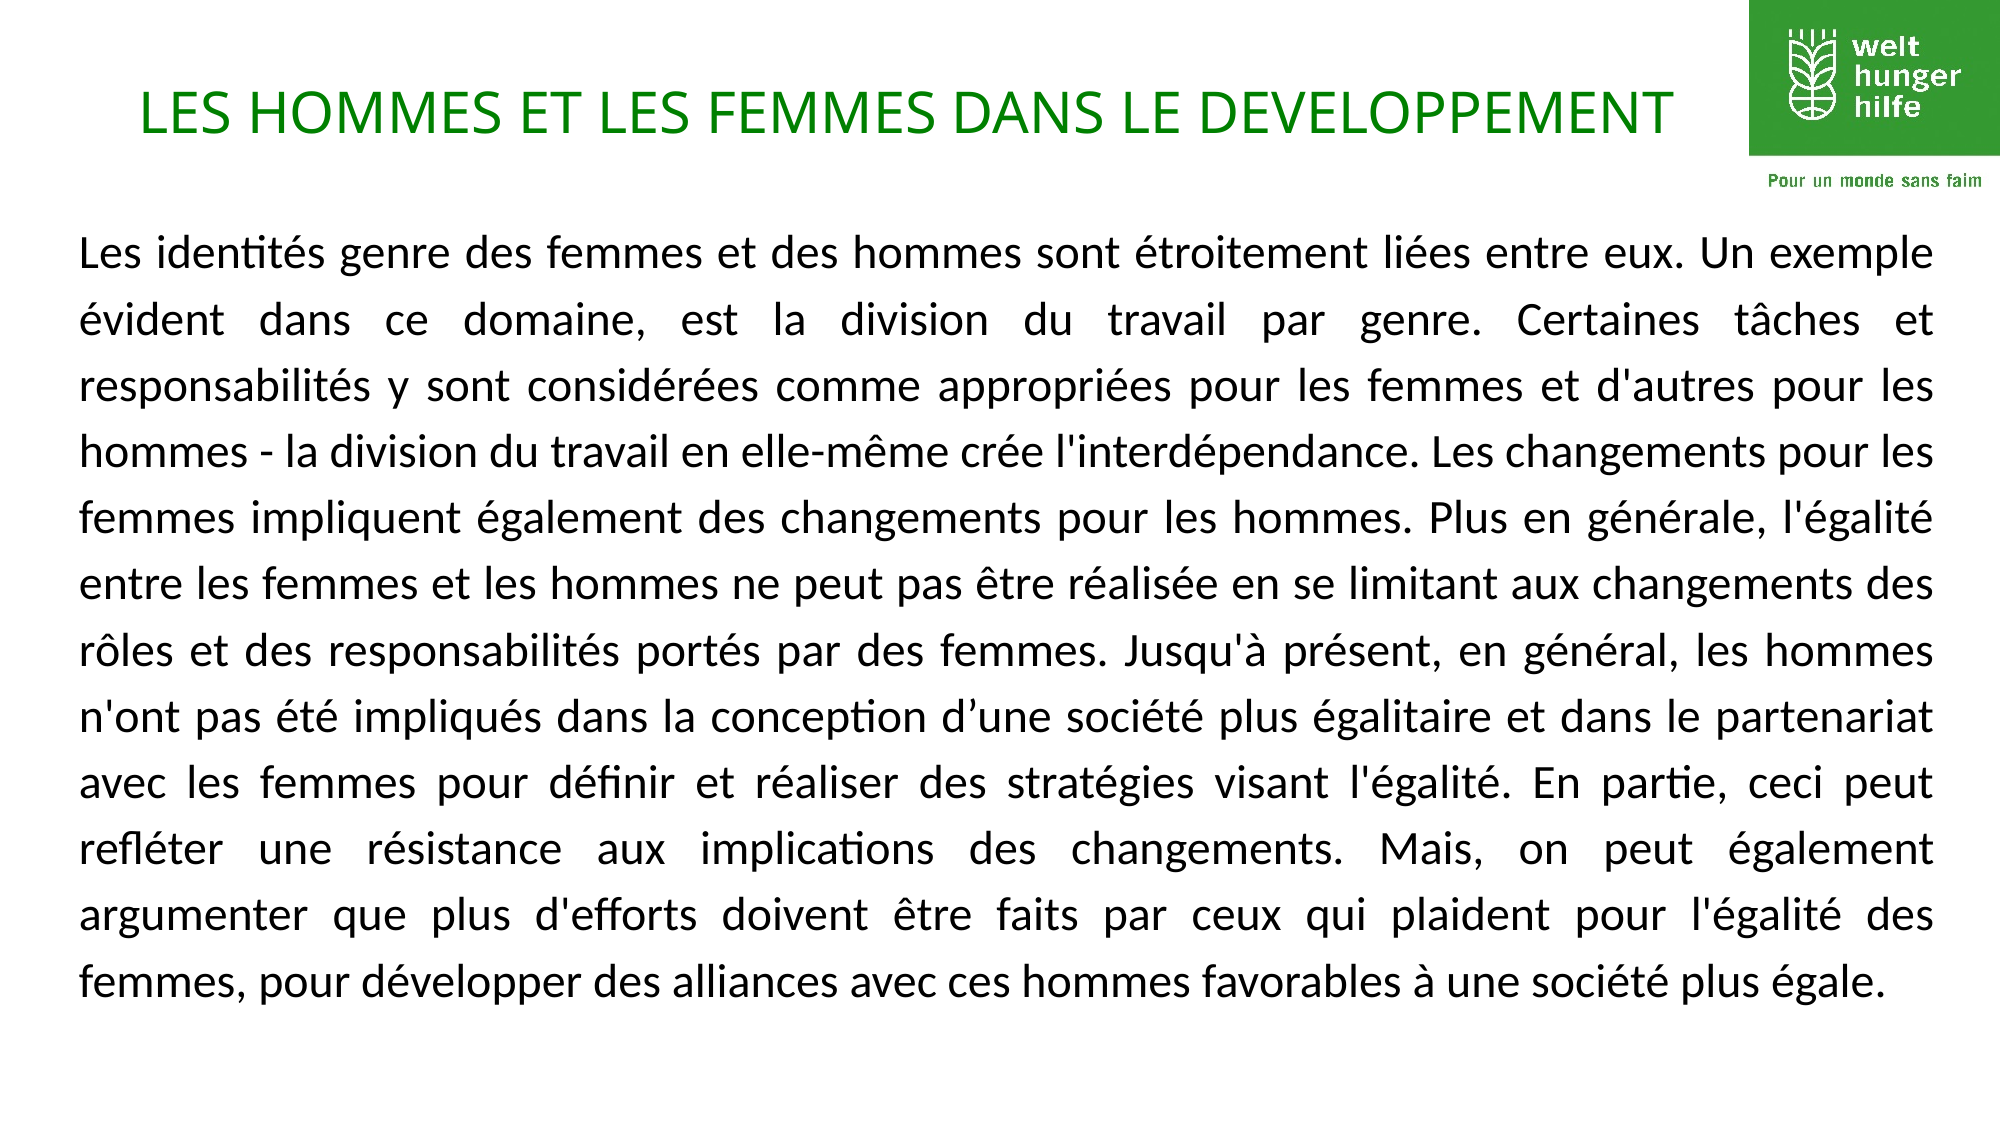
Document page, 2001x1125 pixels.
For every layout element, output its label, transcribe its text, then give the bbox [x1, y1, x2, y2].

subtitle Les identités genre des femmes et des hommes sont étroitement liées entre eux. Un exemple évident dans ce domaine, est la division du travail par genre. Certaines tâches et responsabilités y sont considérées comme appropriées pour les femmes et d'autres pour les hommes - la division du travail en elle-même crée l'interdépendance. Les changements pour les femmes impliquent également des changements pour les hommes. Plus en générale, l'égalité entre les femmes et les hommes ne peut pas être réalisée en se limitant aux changements des rôles et des responsabilités portés par des femmes. Jusqu'à présent, en général, les hommes n'ont pas été impliqués dans la conception d’une société plus égalitaire et dans le partenariat avec les femmes pour définir et réaliser des stratégies visant l'égalité. En partie, ceci peut refléter une résistance aux implications des changements. Mais, on peut également argumenter que plus d'efforts doivent être faits par ceux qui plaident pour l'égalité des femmes, pour développer des alliances avec ces hommes favorables à une société plus égale. [63, 204, 1953, 1064]
picture [1749, 0, 2000, 205]
title LES HOMMES ET LES FEMMES DANS LE DEVELOPPEMENT [63, 40, 1749, 154]
